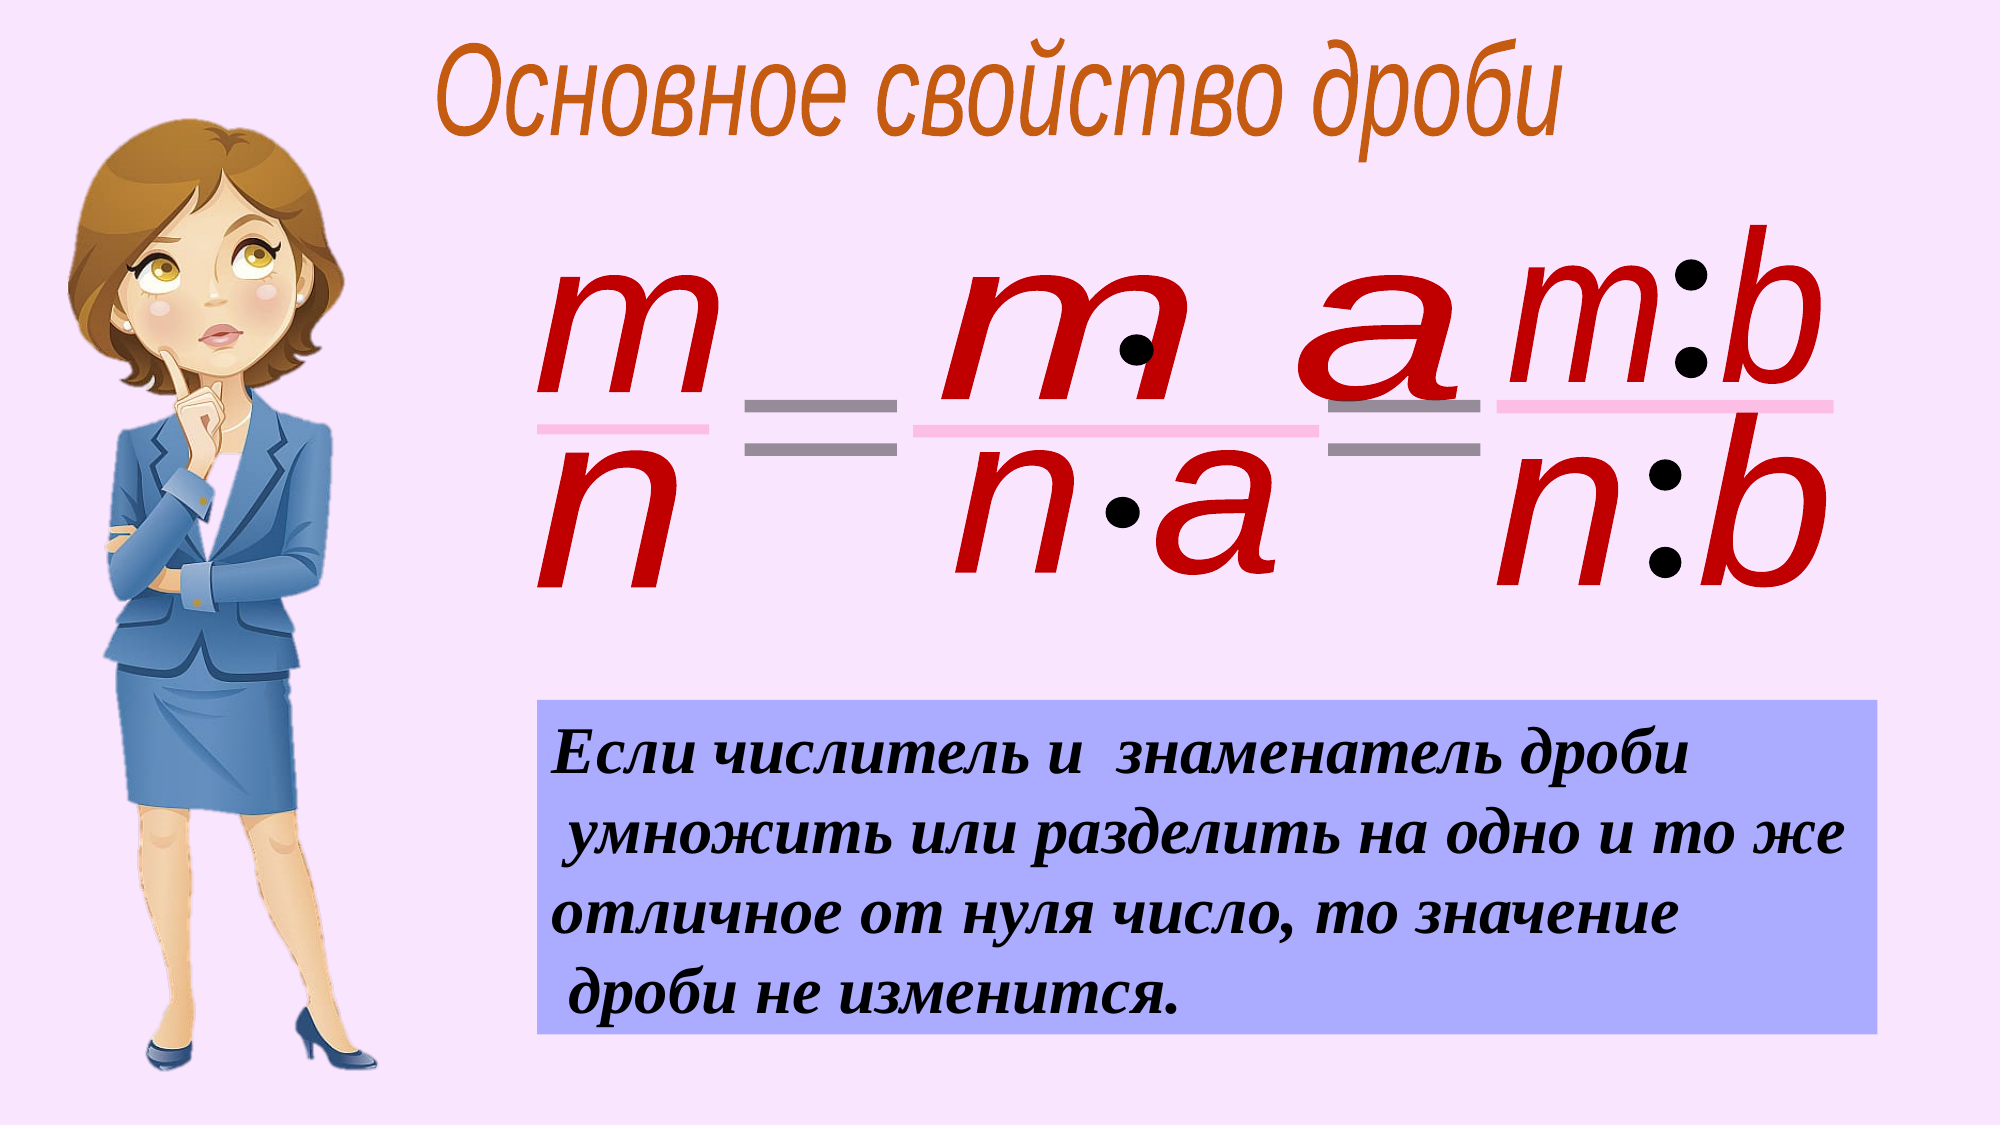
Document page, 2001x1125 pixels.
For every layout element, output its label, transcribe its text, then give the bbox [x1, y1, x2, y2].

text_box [605, 224, 1834, 588]
picture [67, 37, 605, 1087]
text_box Если числитель и знаменатель дроби умножить или разделить на одно и то же отличное от нуля число, то значение дроби не изменится. [605, 699, 1878, 1035]
